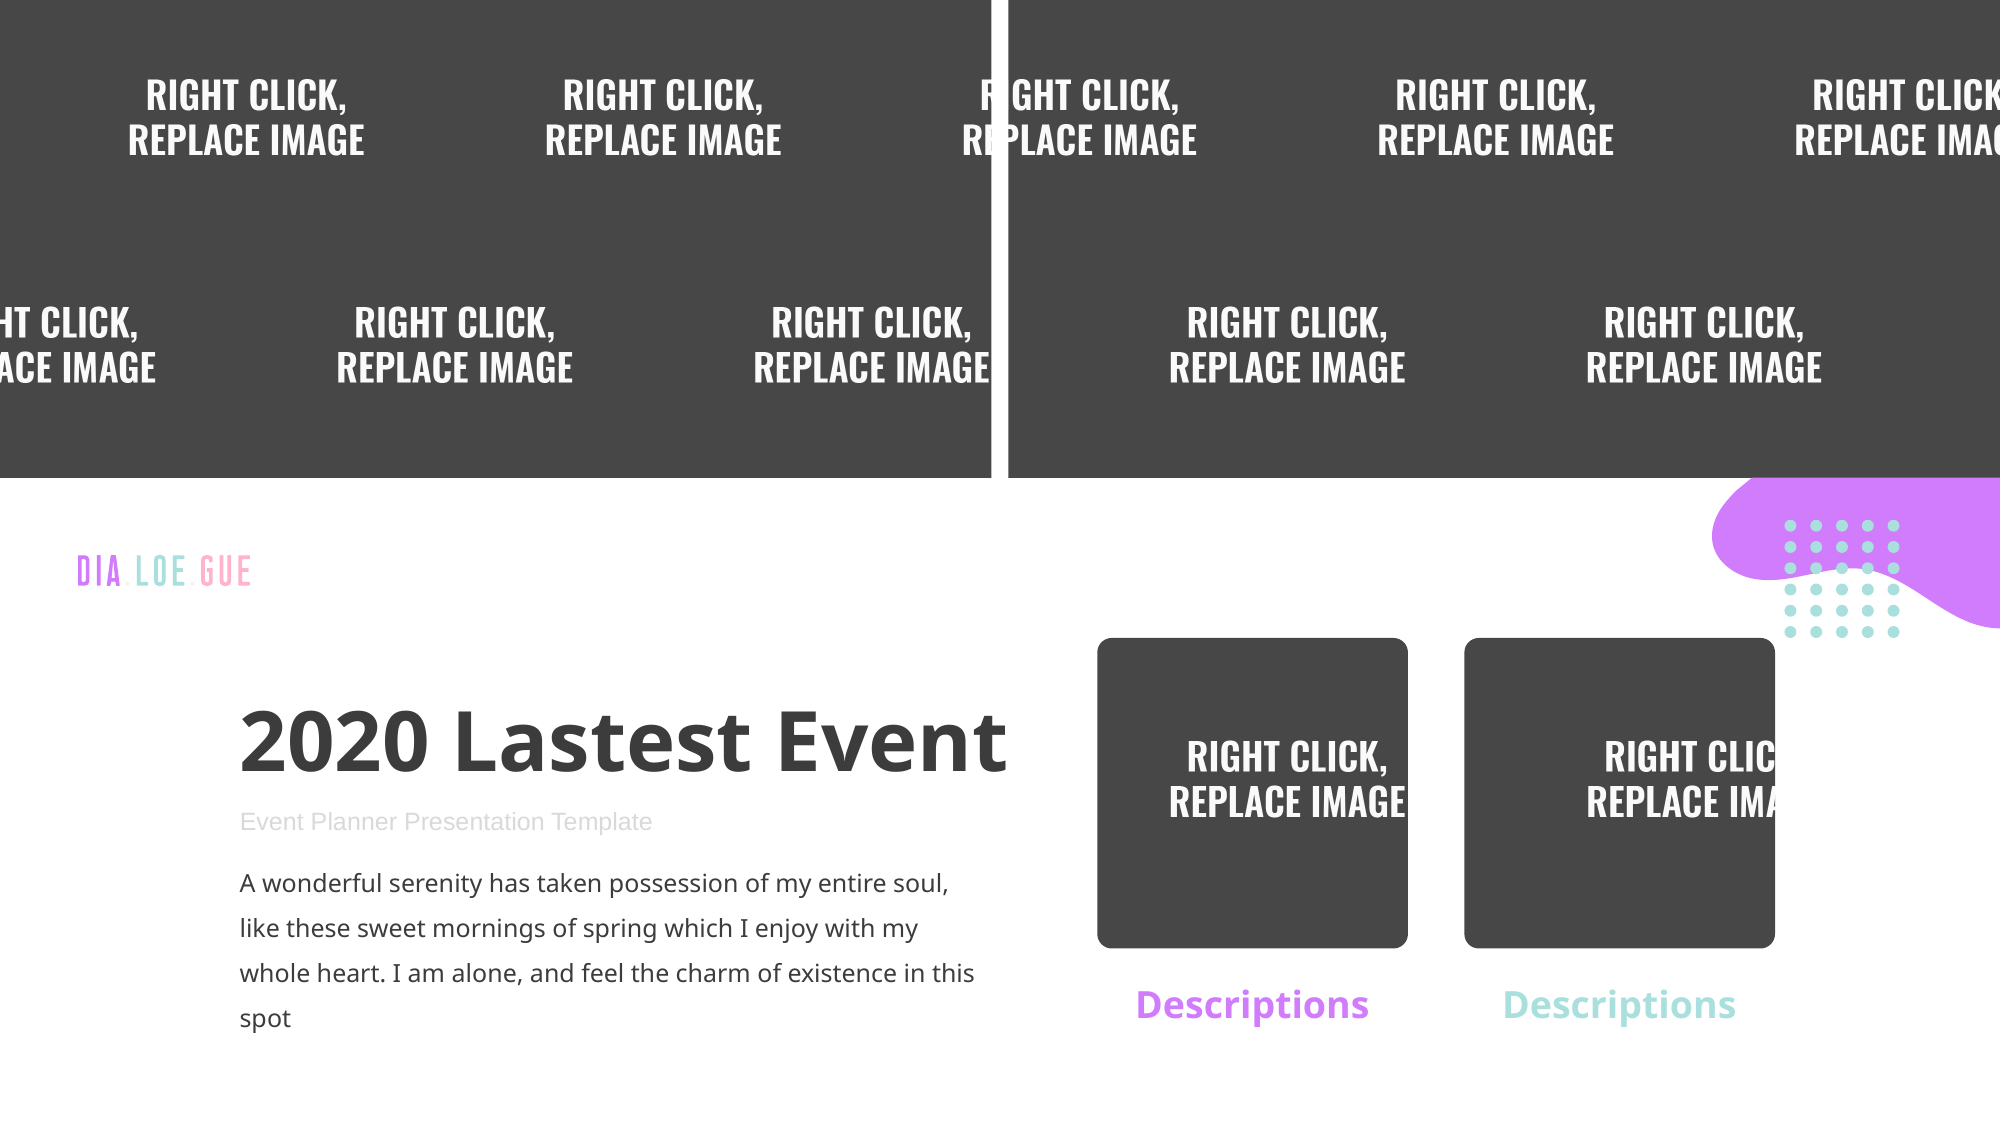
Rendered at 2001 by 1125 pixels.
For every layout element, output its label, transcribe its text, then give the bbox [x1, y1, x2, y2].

picture [1097, 637, 1408, 949]
title 2020 Lastest Event [224, 680, 1065, 797]
text_box Descriptions [1464, 973, 1775, 1034]
picture [1464, 637, 1776, 949]
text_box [1784, 519, 1900, 638]
picture [0, 0, 992, 478]
text_box Descriptions [1097, 973, 1408, 1034]
subtitle Event Planner Presentation Template [224, 798, 1065, 844]
picture [1008, 0, 2000, 478]
text_box [1711, 478, 2000, 629]
text_box A wonderful serenity has taken possession of my entire soul, like these sweet mornings of spring which I enjoy with my whole heart. I am alone, and feel the charm of existence in this spot [224, 845, 996, 1040]
